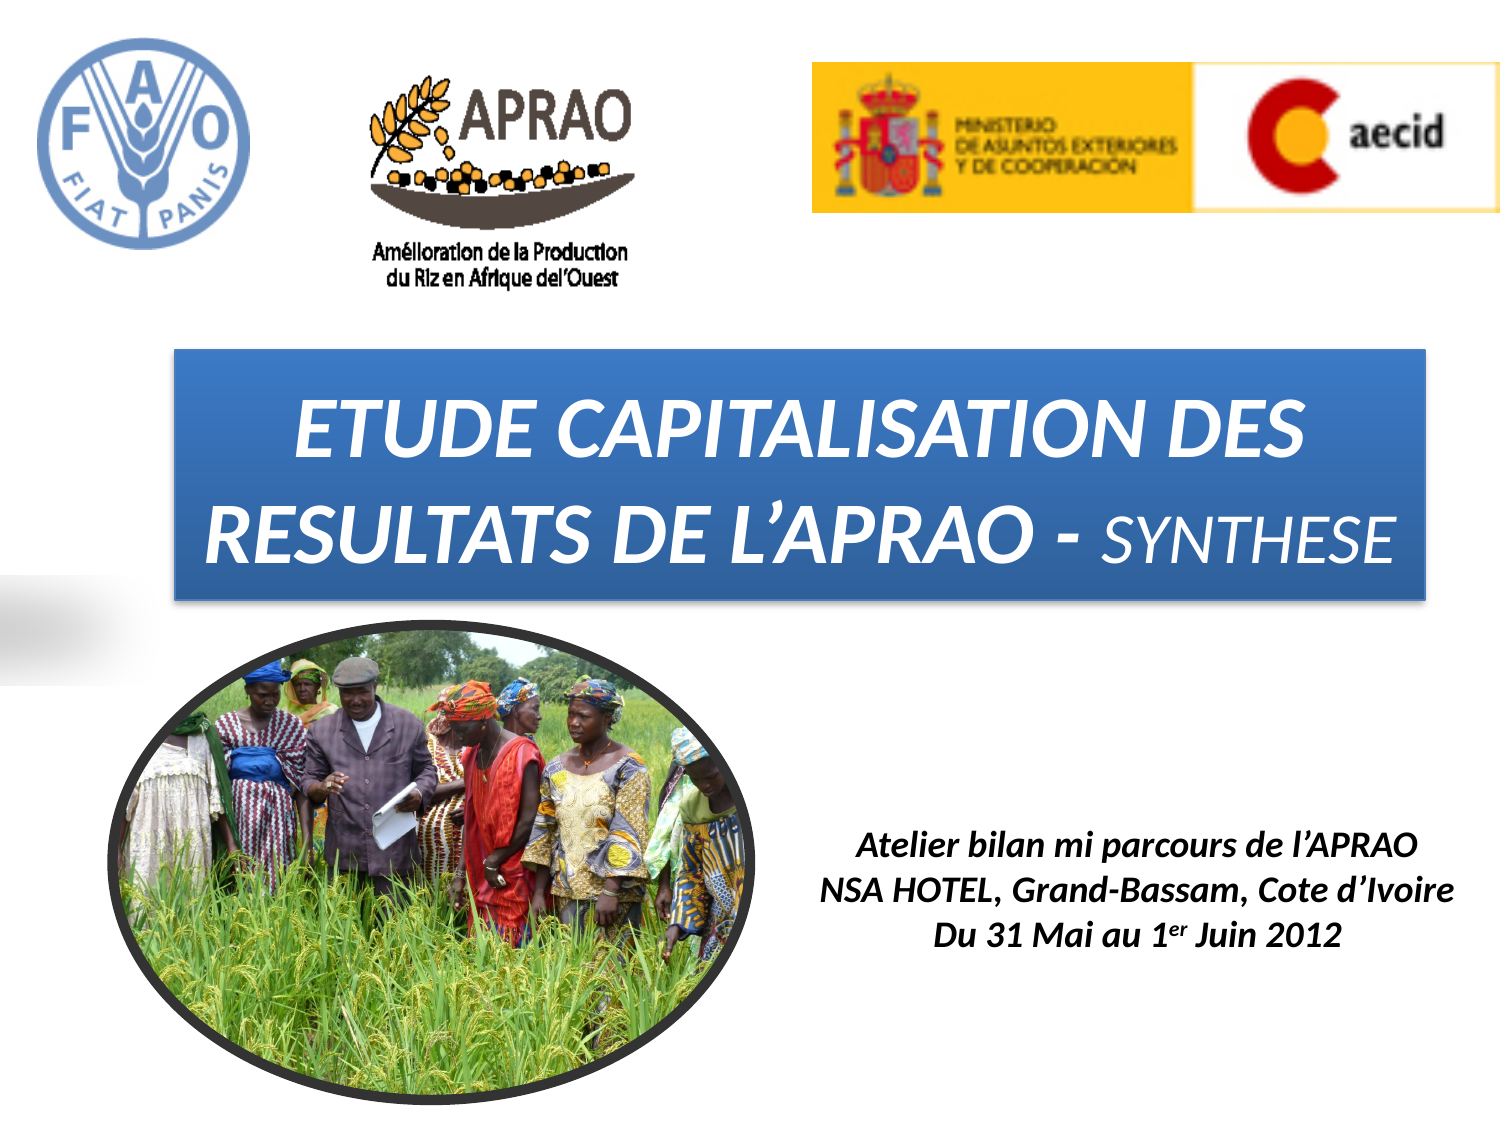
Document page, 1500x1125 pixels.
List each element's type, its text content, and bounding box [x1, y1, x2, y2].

picture [37, 37, 251, 251]
picture [112, 624, 751, 1101]
picture [349, 62, 651, 301]
picture [812, 62, 1500, 213]
title ETUDE CAPITALISATION DES RESULTATS DE L’APRAO - SYNTHESE [174, 349, 1426, 601]
text_box Atelier bilan mi parcours de l’APRAO NSA HOTEL, Grand-Bassam, Cote d’Ivoire Du 31 Mai au 1er Juin 2012 [774, 812, 1500, 963]
